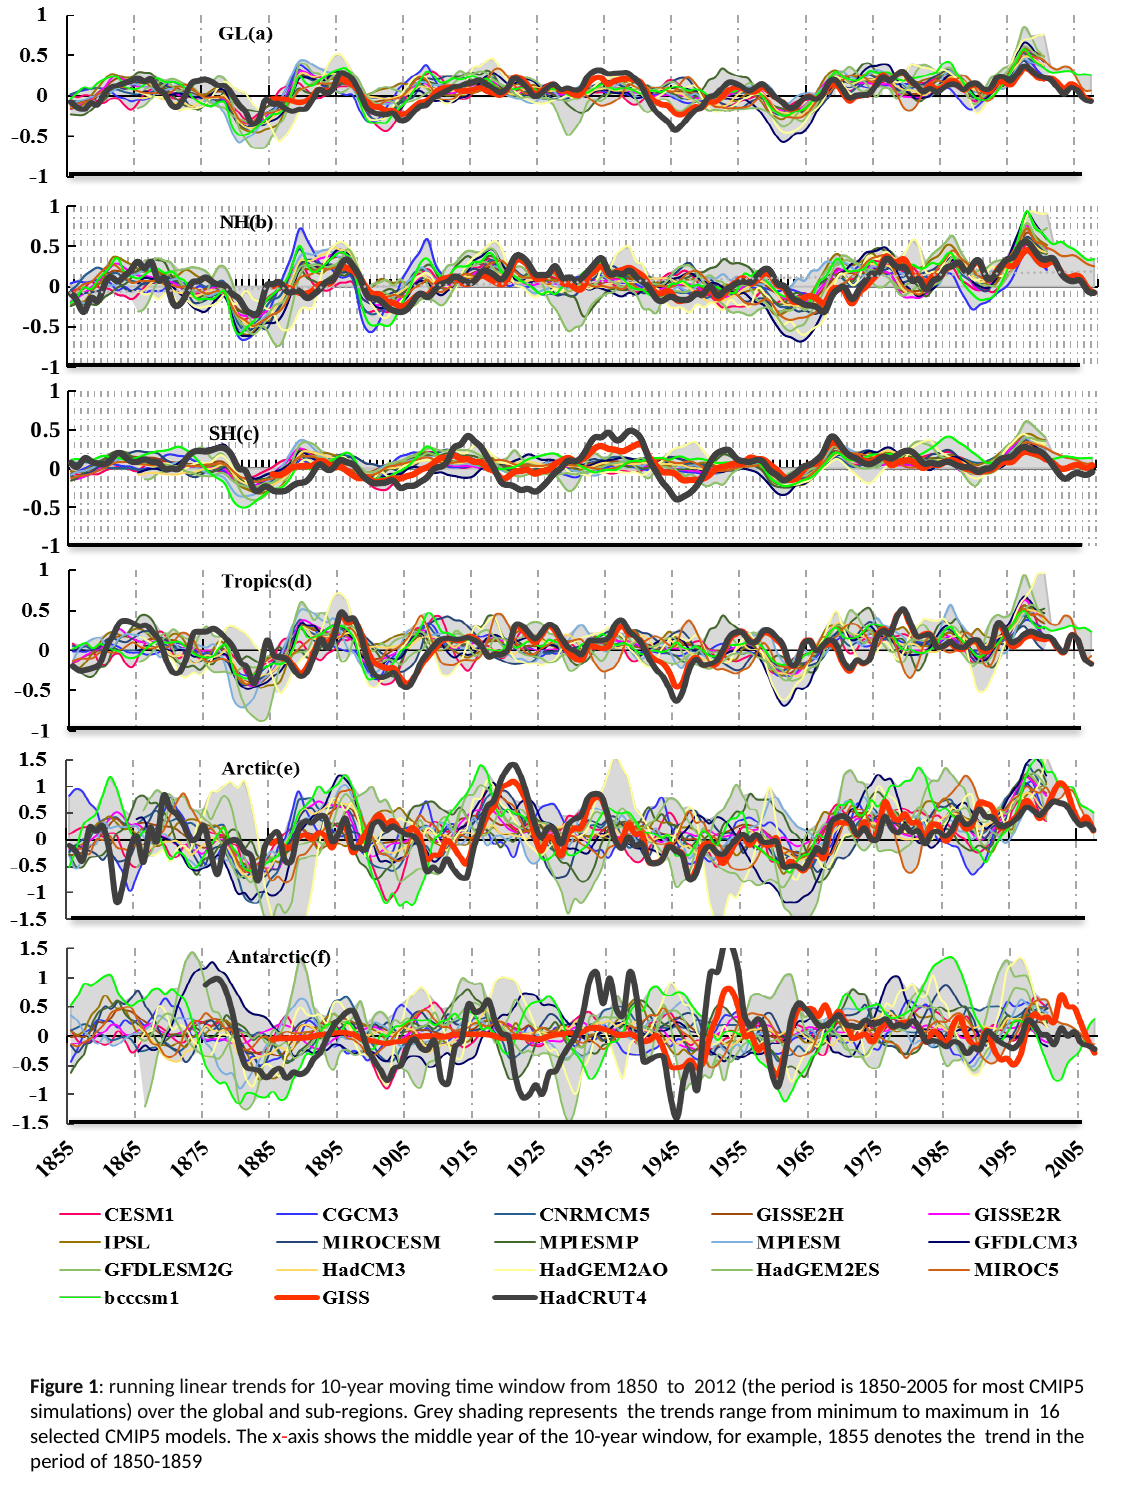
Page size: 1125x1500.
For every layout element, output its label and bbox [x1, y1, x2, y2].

text_box [0, 0, 1125, 1482]
